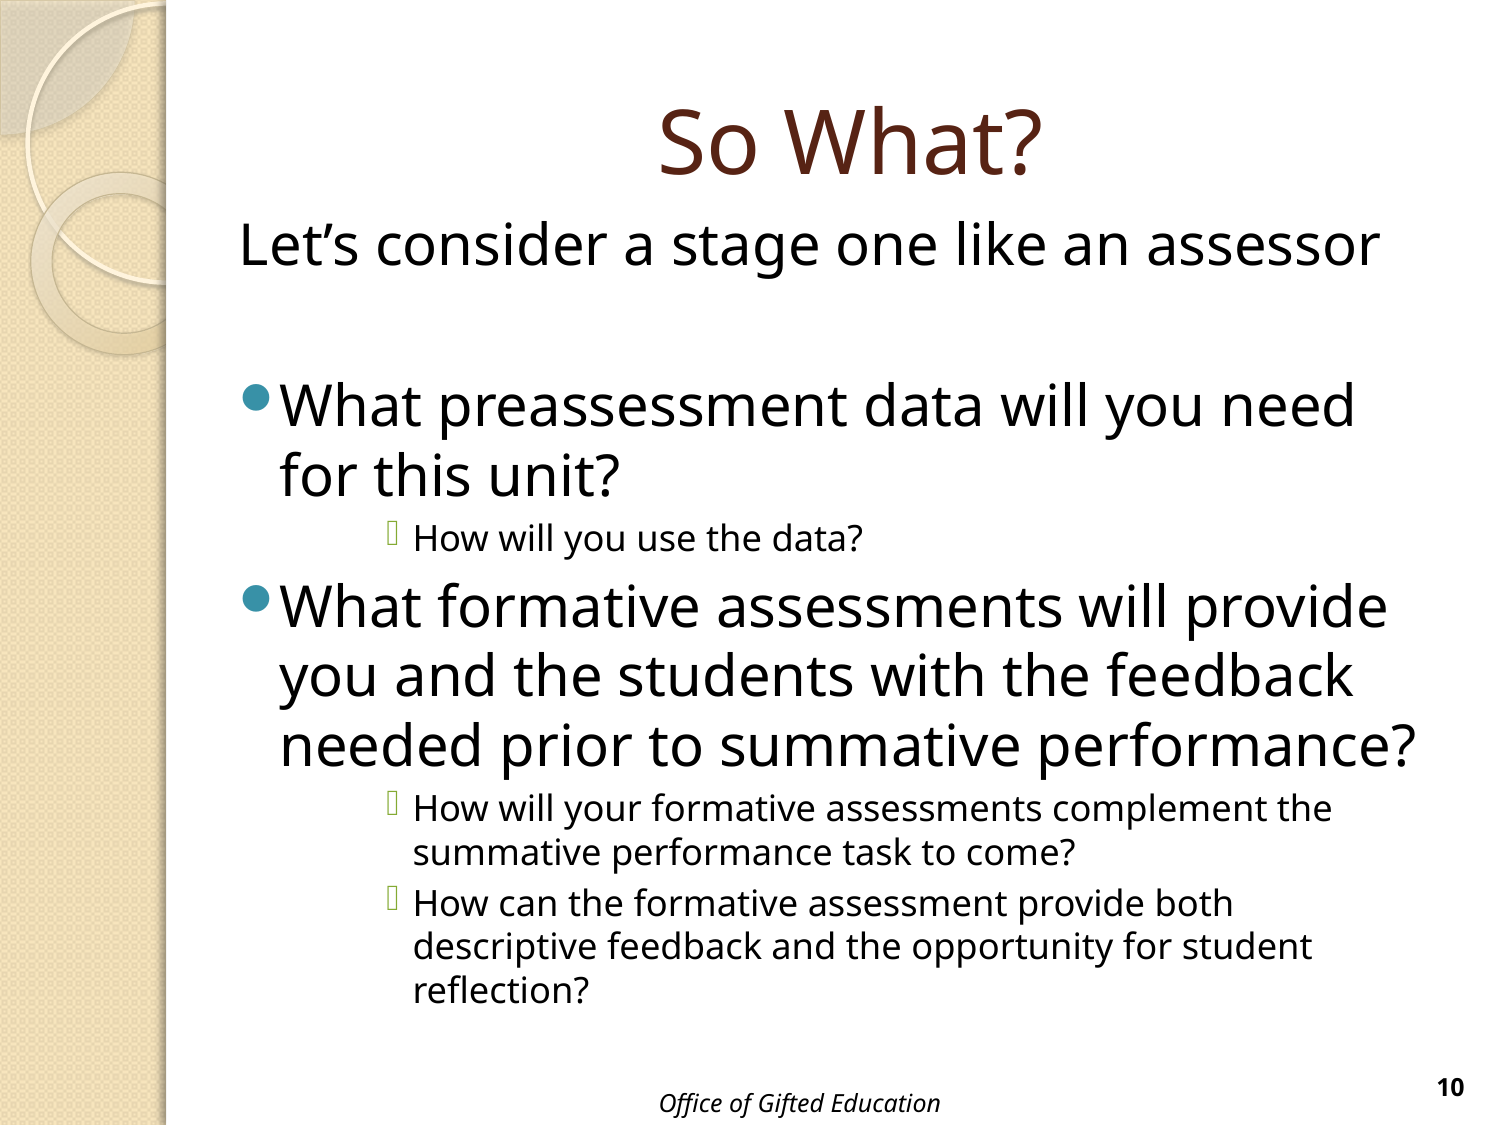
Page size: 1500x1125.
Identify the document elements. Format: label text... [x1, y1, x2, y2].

footer Office of Gifted Education [562, 1046, 1038, 1125]
list Let’s consider a stage one like an assessor What preassessment data will you need for this unit? How will you use the data? What formative assessments will provide you and the students with the feedback needed prior to summative performance? How will your formative assessments complement the summative performance task to come? How can the formative assessment provide both descriptive feedback and the opportunity for student reflection? [212, 200, 1443, 1125]
slide_number 10 [1413, 1034, 1488, 1113]
title So What? [235, 45, 1466, 233]
